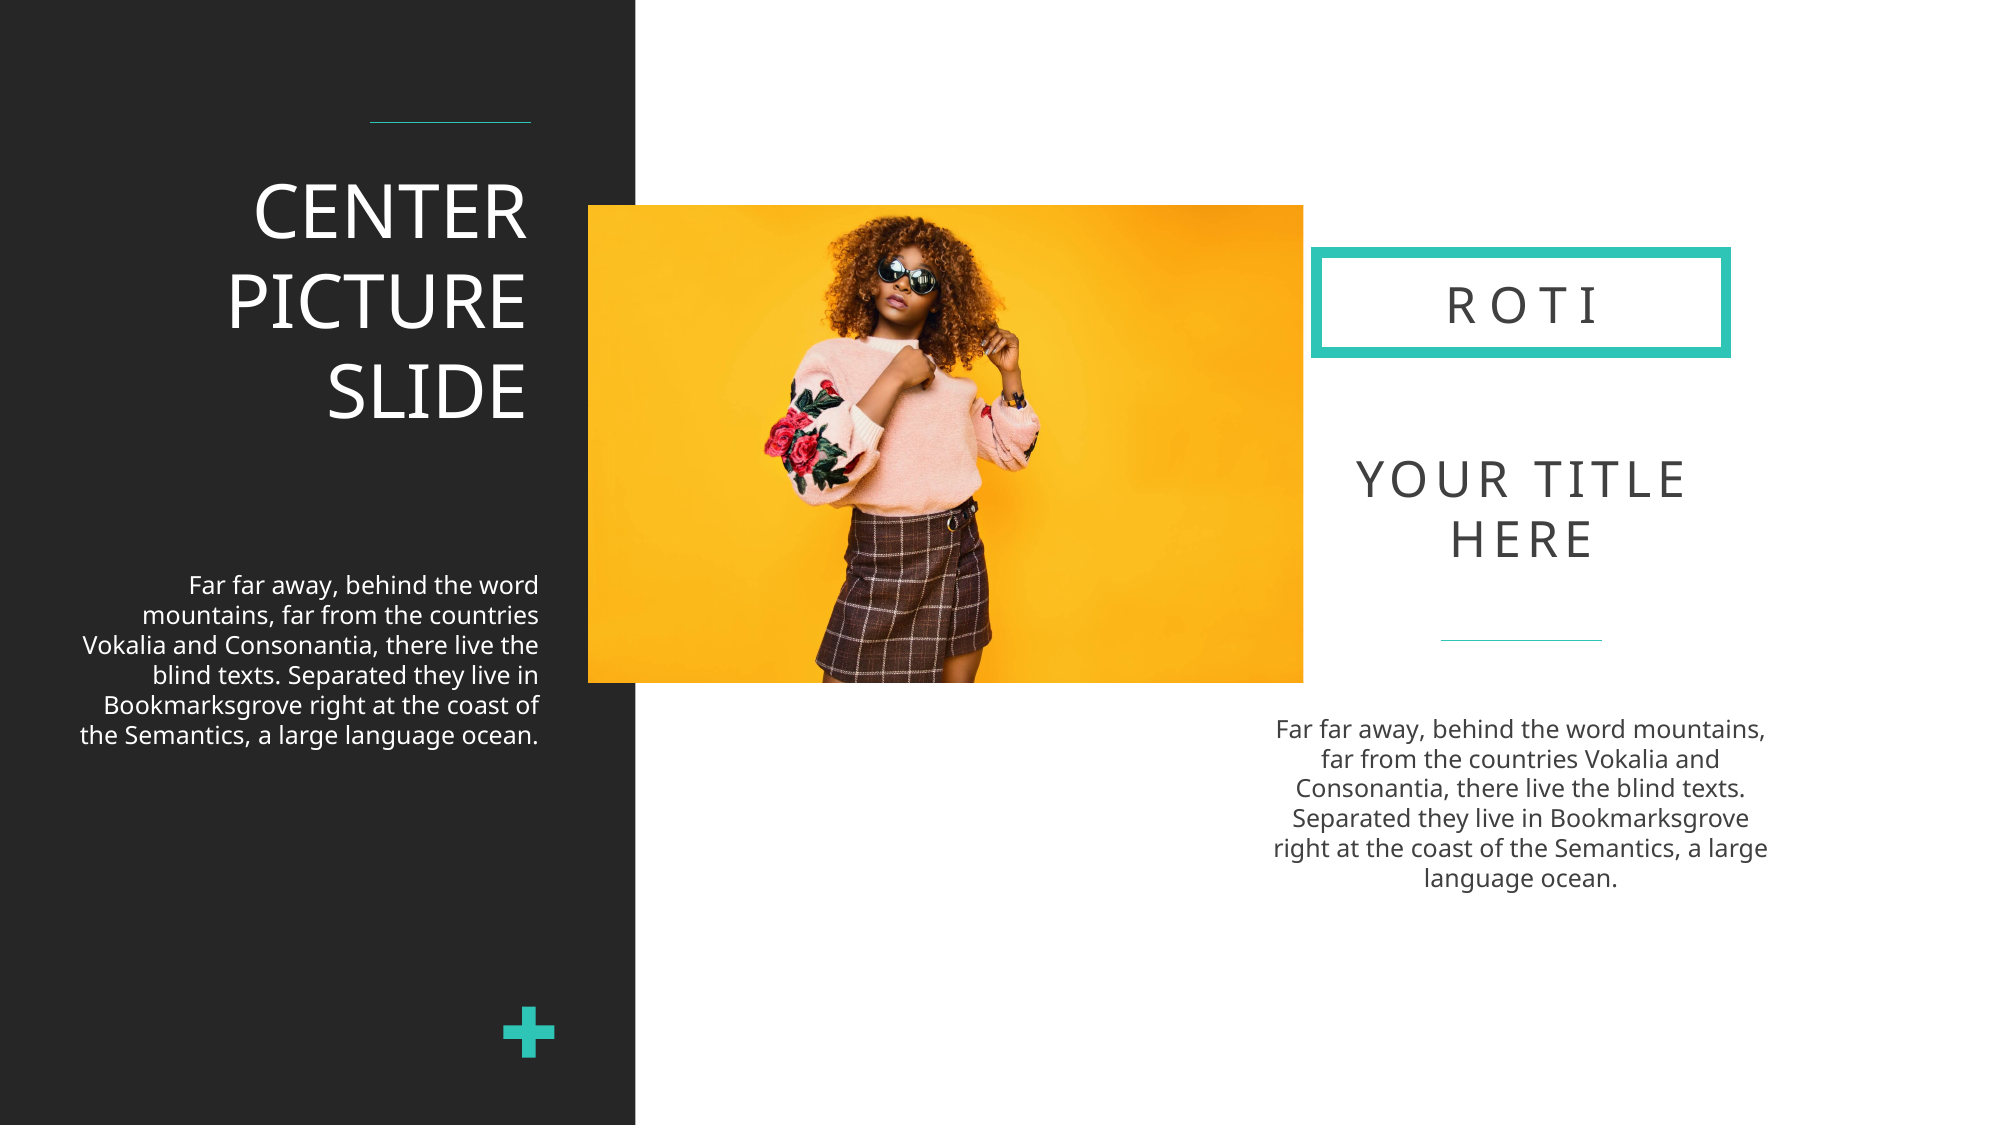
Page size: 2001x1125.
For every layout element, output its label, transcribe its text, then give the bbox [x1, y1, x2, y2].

text_box CENTER PICTURE SLIDE [210, 156, 544, 442]
text_box Far far away, behind the word mountains, far from the countries Vokalia and Consonantia, there live the blind texts. Separated they live in Bookmarksgrove right at the coast of the Semantics, a large language ocean. [63, 562, 555, 757]
text_box Far far away, behind the word mountains, far from the countries Vokalia and Consonantia, there live the blind texts. Separated they live in Bookmarksgrove right at the coast of the Semantics, a large language ocean. [1255, 705, 1787, 901]
text_box [1316, 252, 1727, 354]
picture [587, 205, 1304, 683]
text_box [0, 0, 636, 1125]
text_box YOUR TITLE HERE [1341, 439, 1701, 575]
text_box [502, 1006, 555, 1059]
text_box ROTI [1430, 266, 1612, 342]
